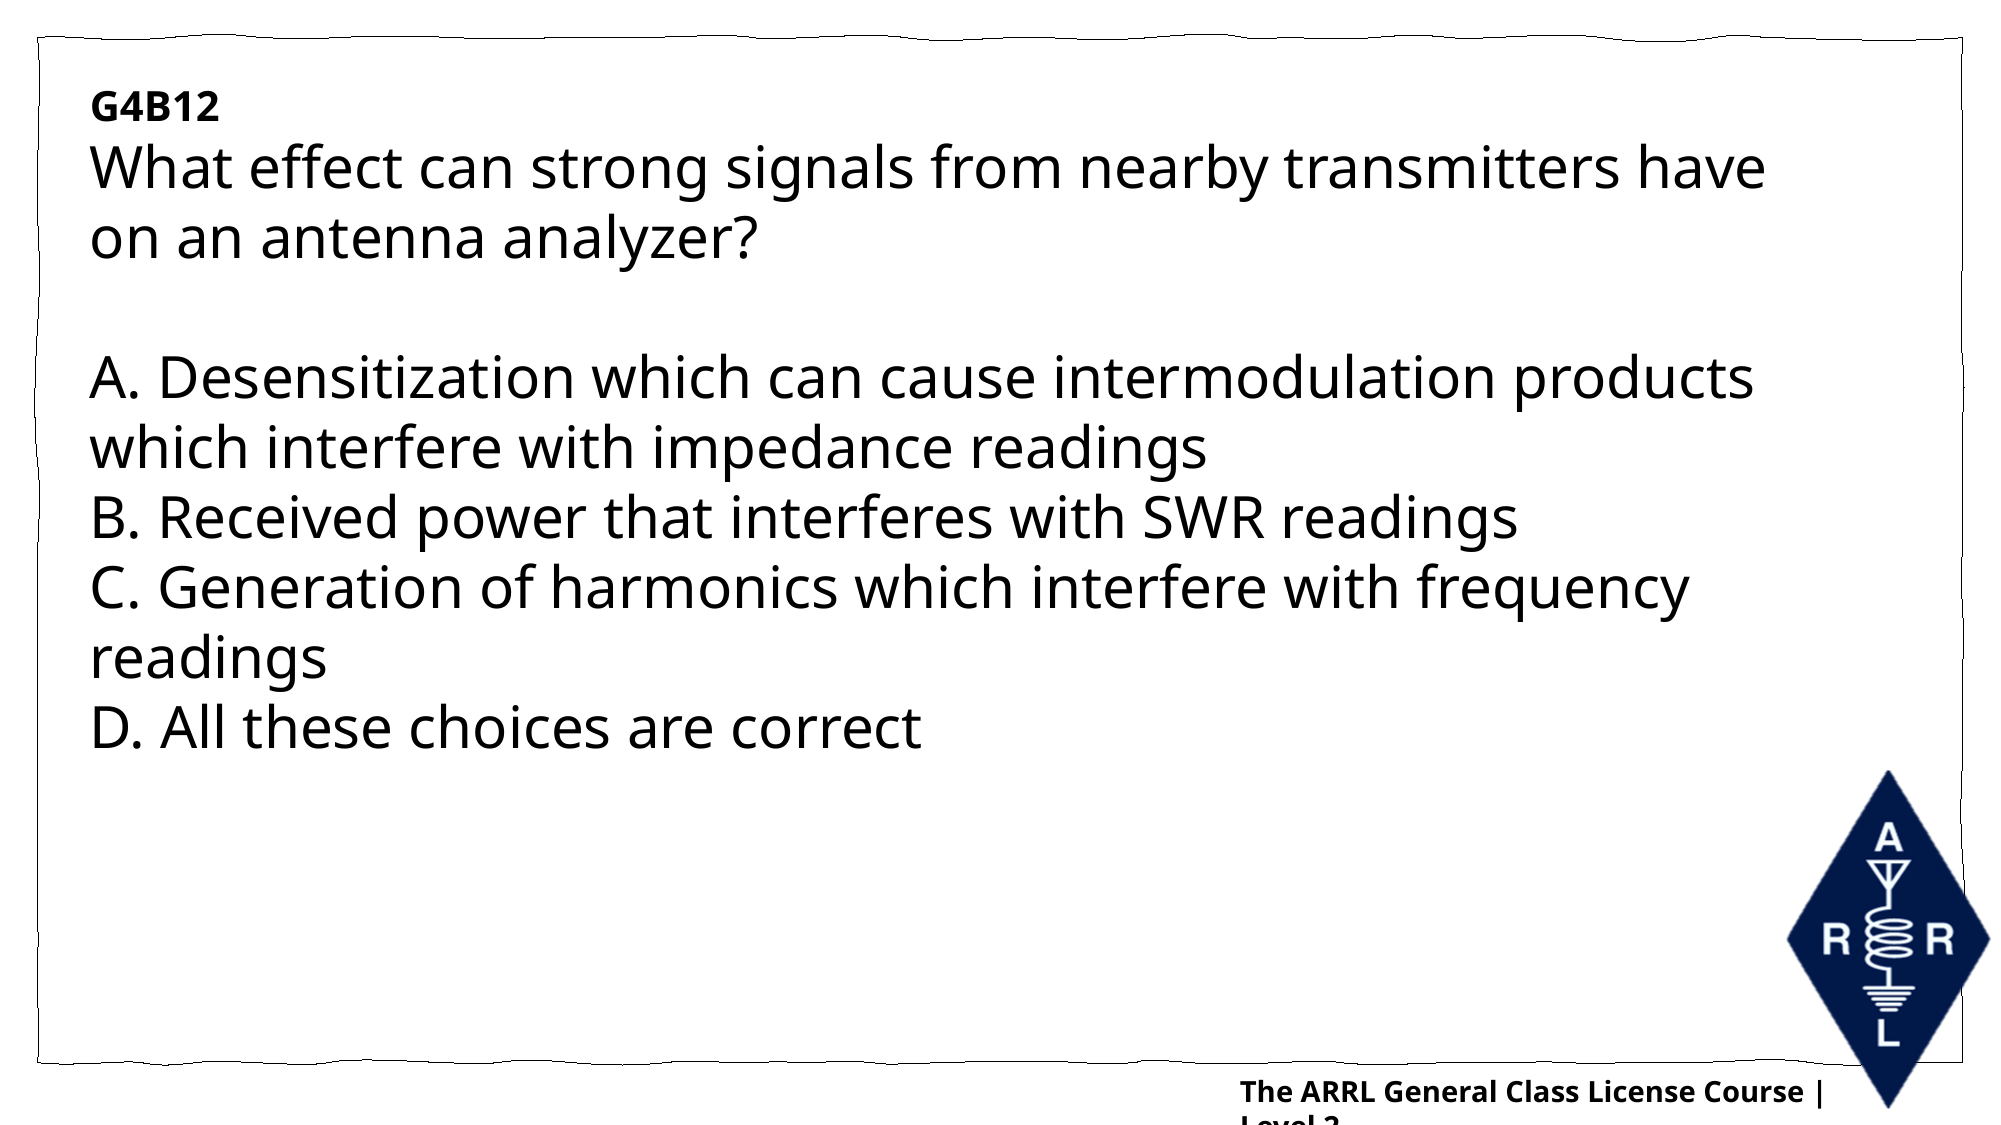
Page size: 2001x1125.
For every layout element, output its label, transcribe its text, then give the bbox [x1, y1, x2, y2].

text_box G4B12 What effect can strong signals from nearby transmitters have on an antenna analyzer? A. Desensitization which can cause intermodulation products which interfere with impedance readings B. Received power that interferes with SWR readings C. Generation of harmonics which interfere with frequency readings D. All these choices are correct [75, 72, 1850, 768]
picture [1773, 752, 1999, 1125]
